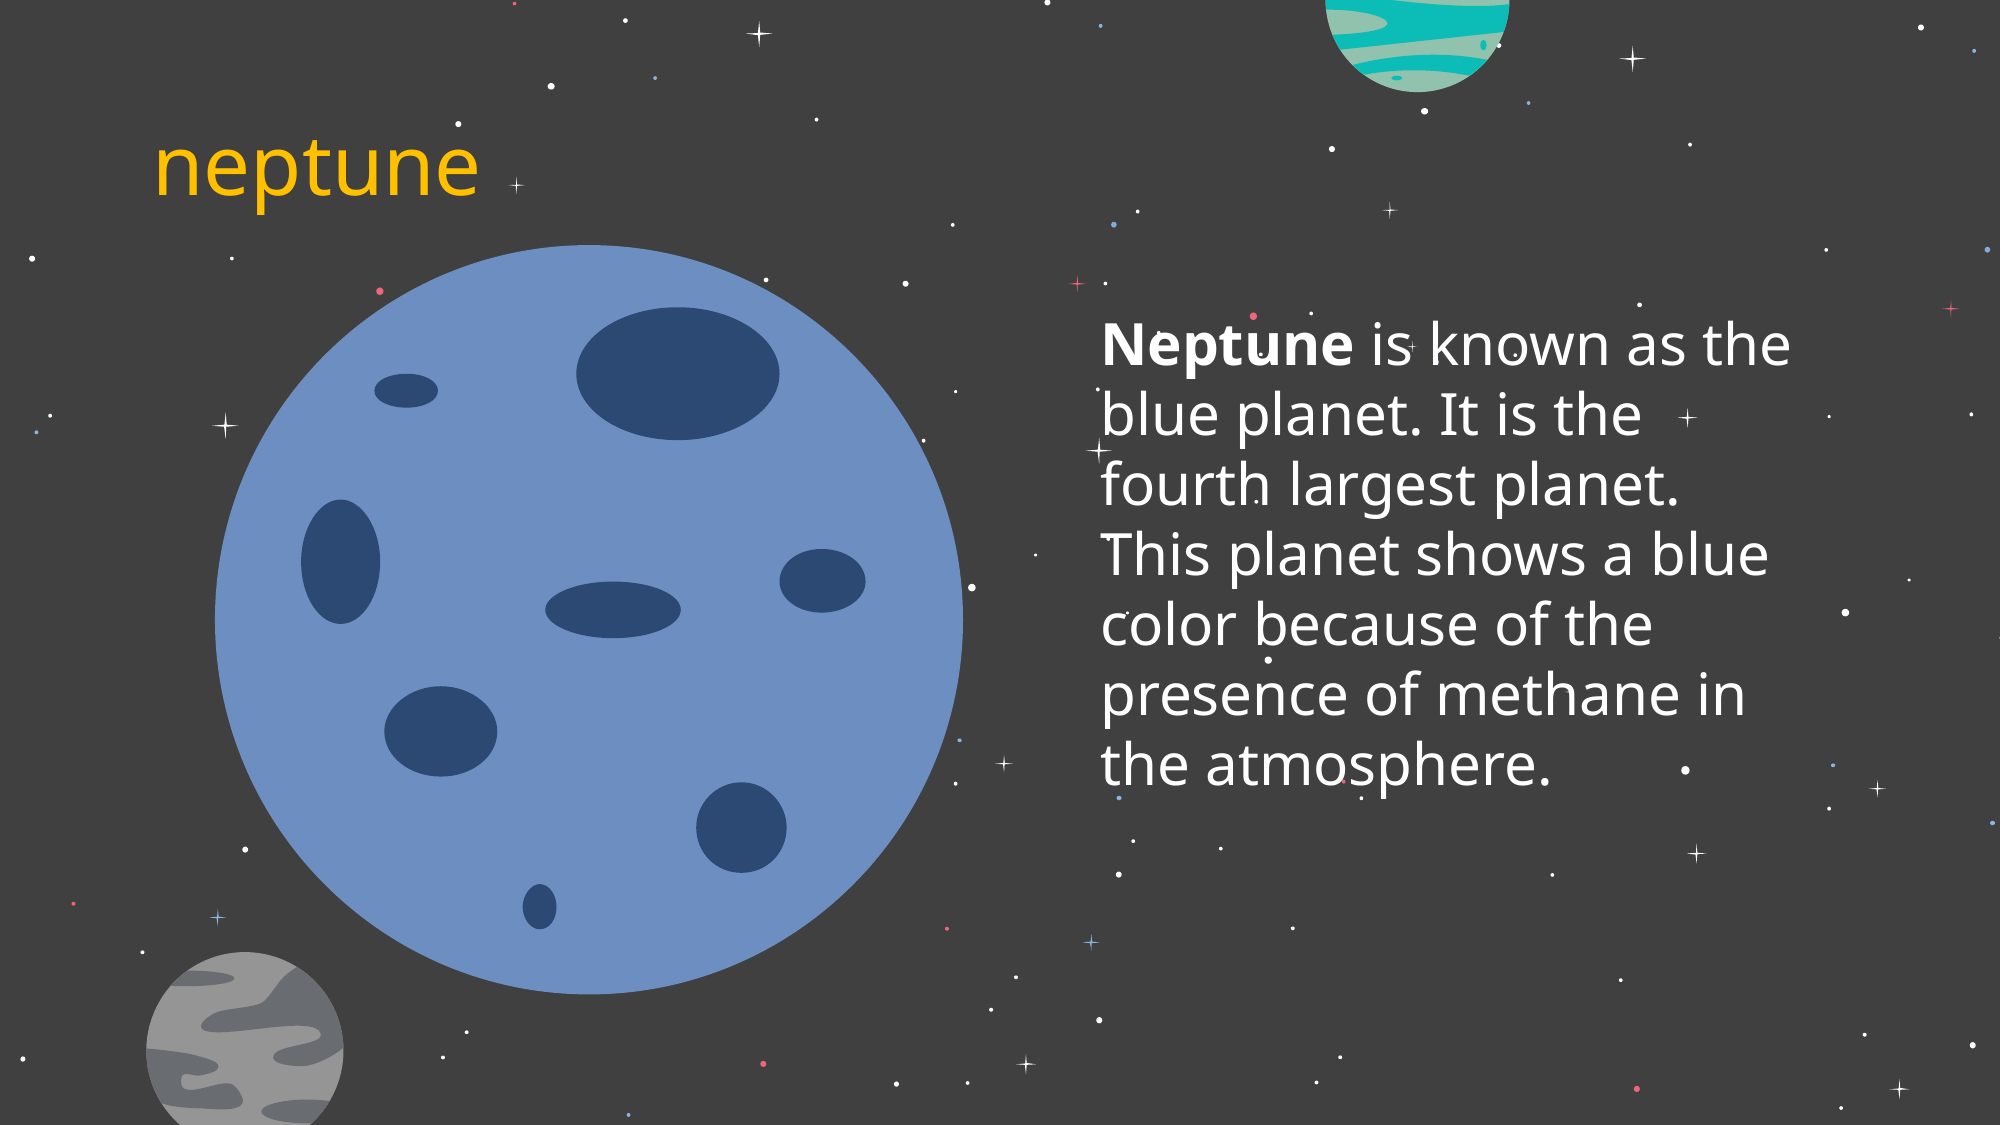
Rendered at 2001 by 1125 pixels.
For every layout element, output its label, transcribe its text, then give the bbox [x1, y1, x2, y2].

list Neptune is known as the blue planet. It is the fourth largest planet. This planet shows a blue color because of the presence of methane in the atmosphere. [1085, 299, 1817, 740]
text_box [1325, 0, 1510, 93]
title neptune [137, 59, 1863, 278]
picture [214, 245, 965, 996]
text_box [146, 951, 343, 1125]
